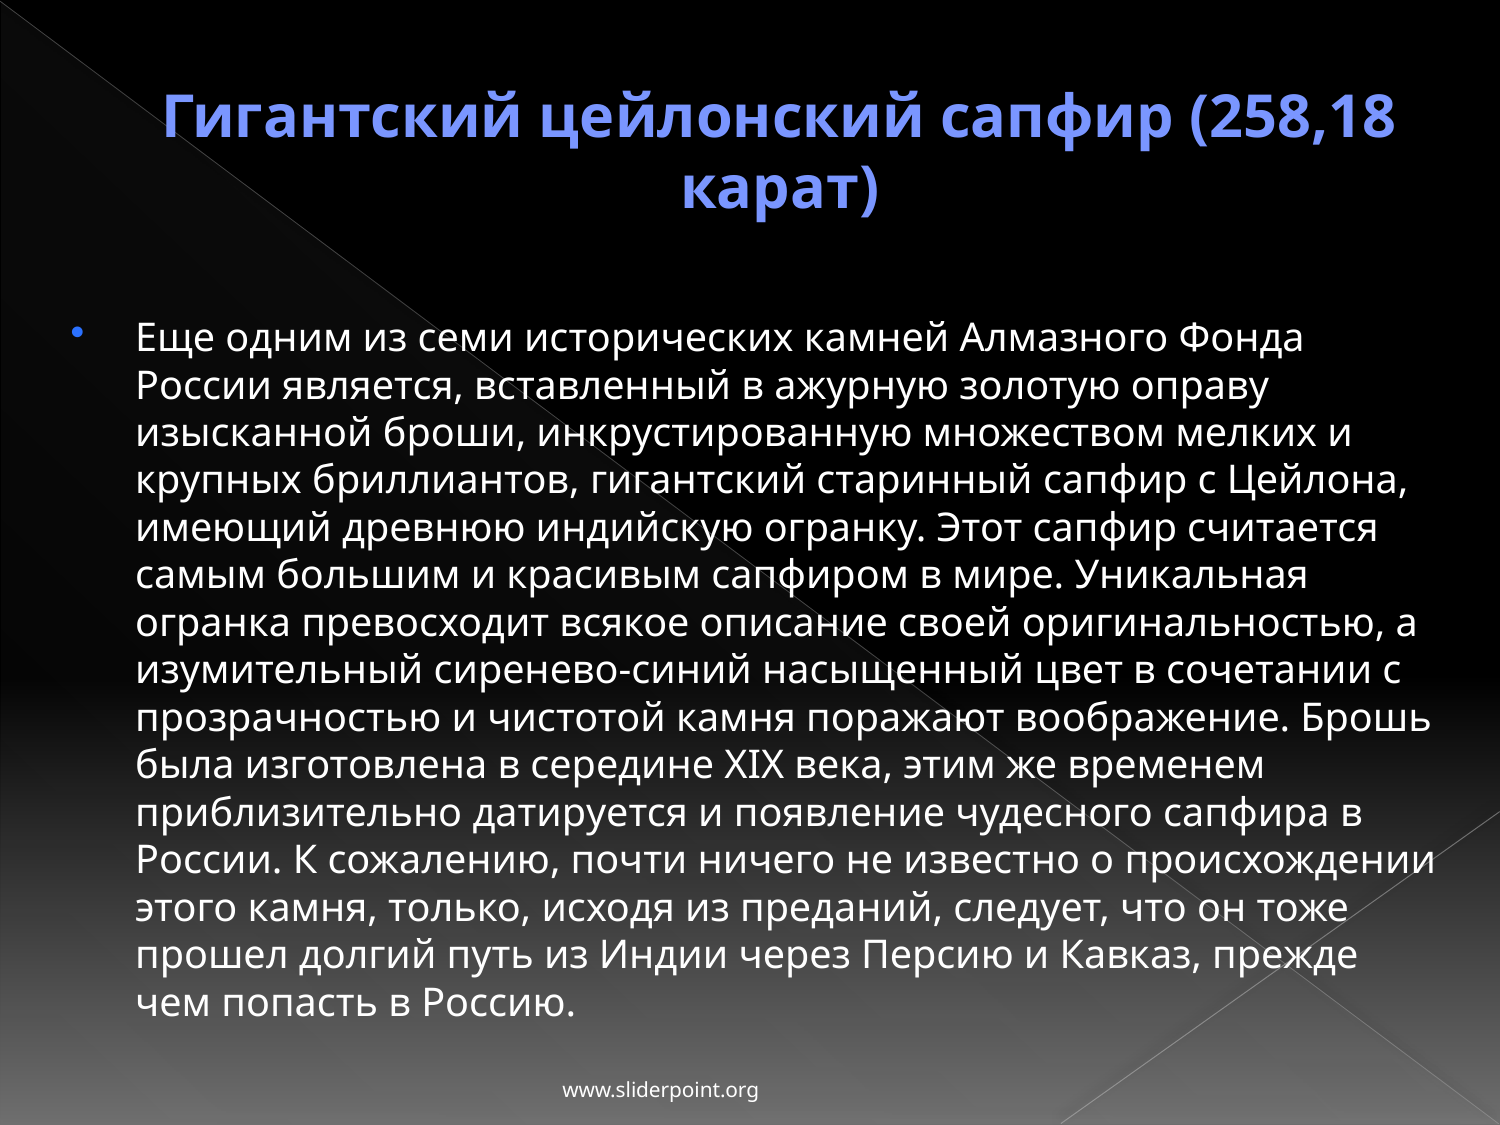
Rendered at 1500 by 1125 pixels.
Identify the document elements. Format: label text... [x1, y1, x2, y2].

title Гигантский цейлонский сапфир (258,18 карат) [0, 70, 1500, 300]
list Еще одним из семи исторических камней Алмазного Фонда России является, вставленный в ажурную золотую оправу изысканной броши, инкрустированную множеством мелких и крупных бриллиантов, гигантский старинный сапфир с Цейлона, имеющий древнюю индийскую огранку. Этот сапфир считается самым большим и красивым сапфиром в мире. Уникальная огранка превосходит всякое описание своей оригинальностью, а изумительный сиренево-синий насыщенный цвет в сочетании с прозрачностью и чистотой камня поражают воображение. Брошь была изготовлена в середине XIX века, этим же временем приблизительно датируется и появление чудесного сапфира в России. К сожалению, почти ничего не известно о происхождении этого камня, только, исходя из преданий, следует, что он тоже прошел долгий путь из Индии через Персию и Кавказ, прежде чем попасть в Россию. [46, 304, 1454, 1125]
footer www.sliderpoint.org [75, 1063, 774, 1113]
